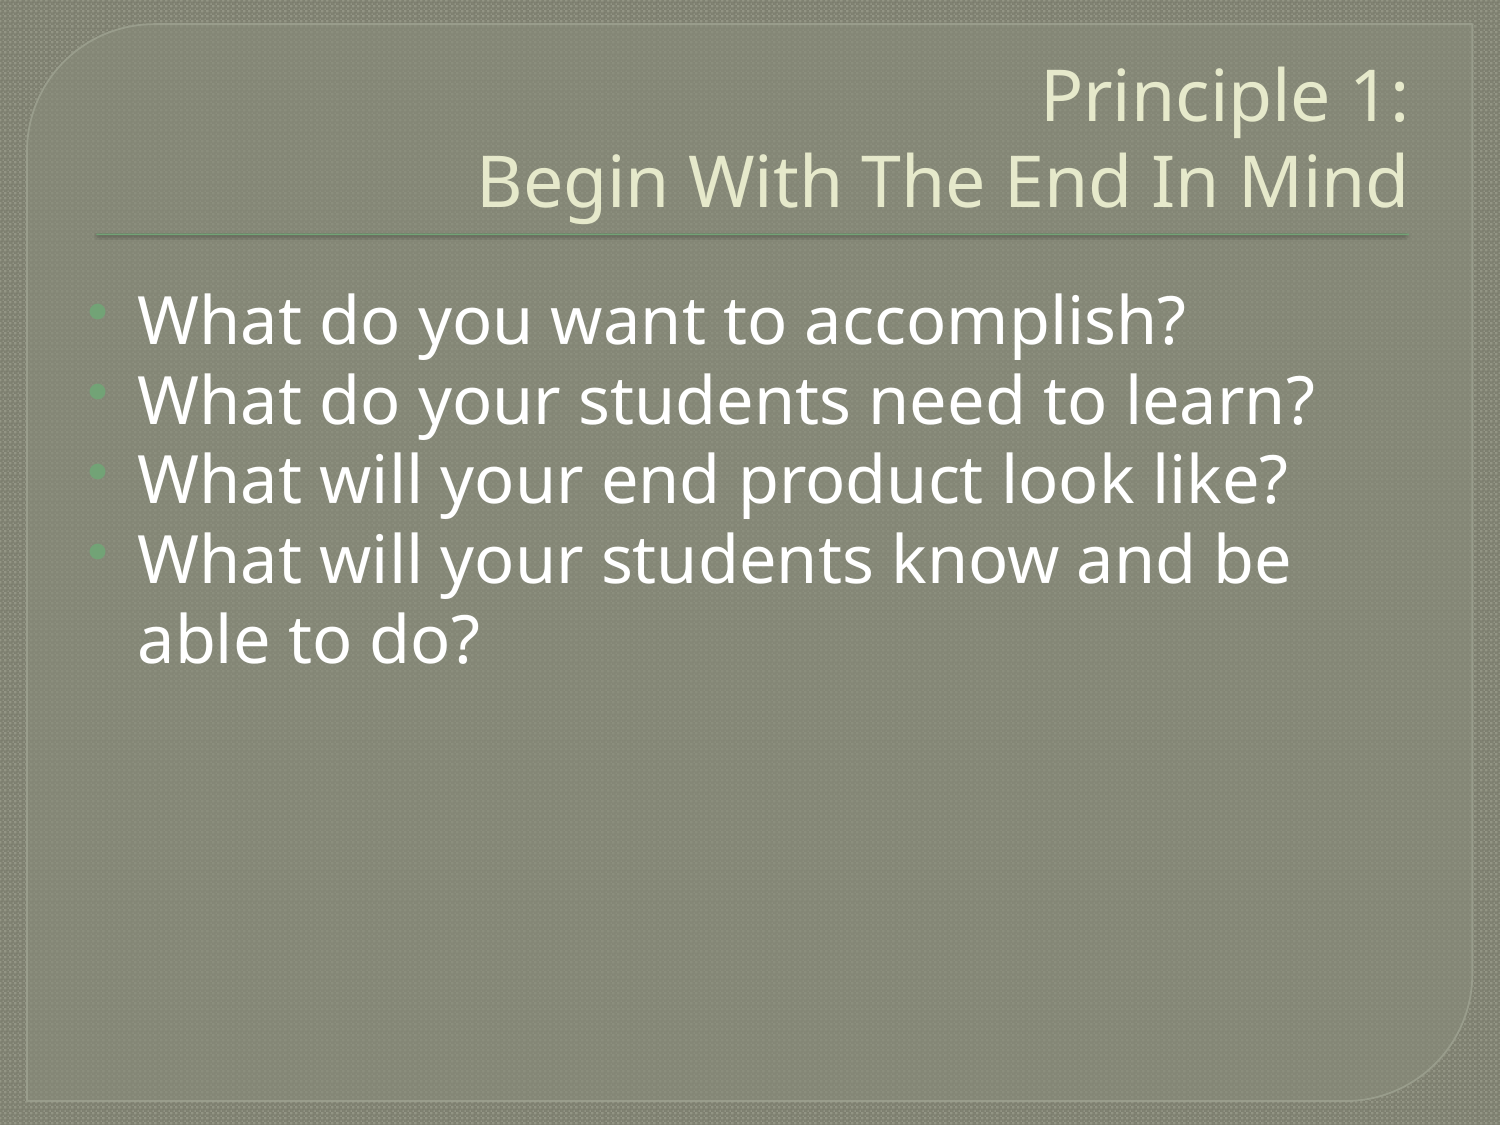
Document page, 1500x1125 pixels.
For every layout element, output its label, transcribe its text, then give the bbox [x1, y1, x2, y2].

list What do you want to accomplish? What do your students need to learn? What will your end product look like? What will your students know and be able to do? [75, 270, 1425, 1013]
title Principle 1: Begin With The End In Mind [75, 41, 1425, 230]
